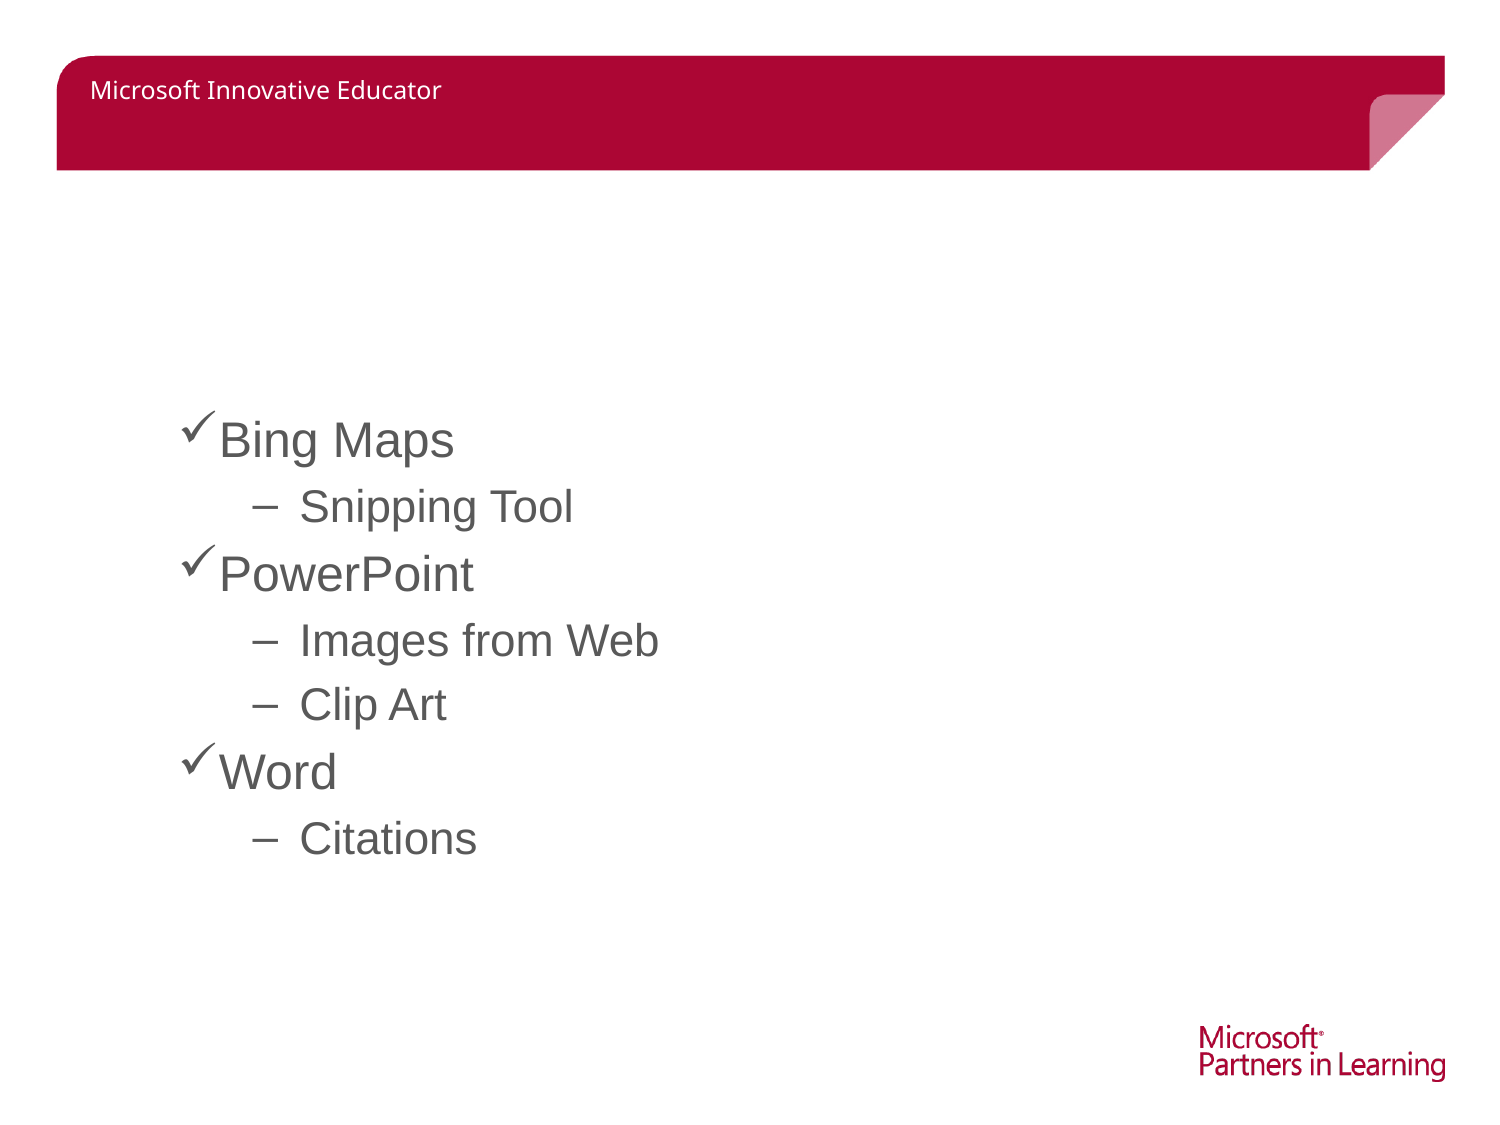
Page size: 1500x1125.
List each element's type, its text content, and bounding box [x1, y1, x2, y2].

picture [1200, 1024, 1445, 1082]
picture [0, 0, 1500, 213]
list Bing Maps Snipping Tool PowerPoint Images from Web Clip Art Word Citations [162, 399, 1376, 1013]
